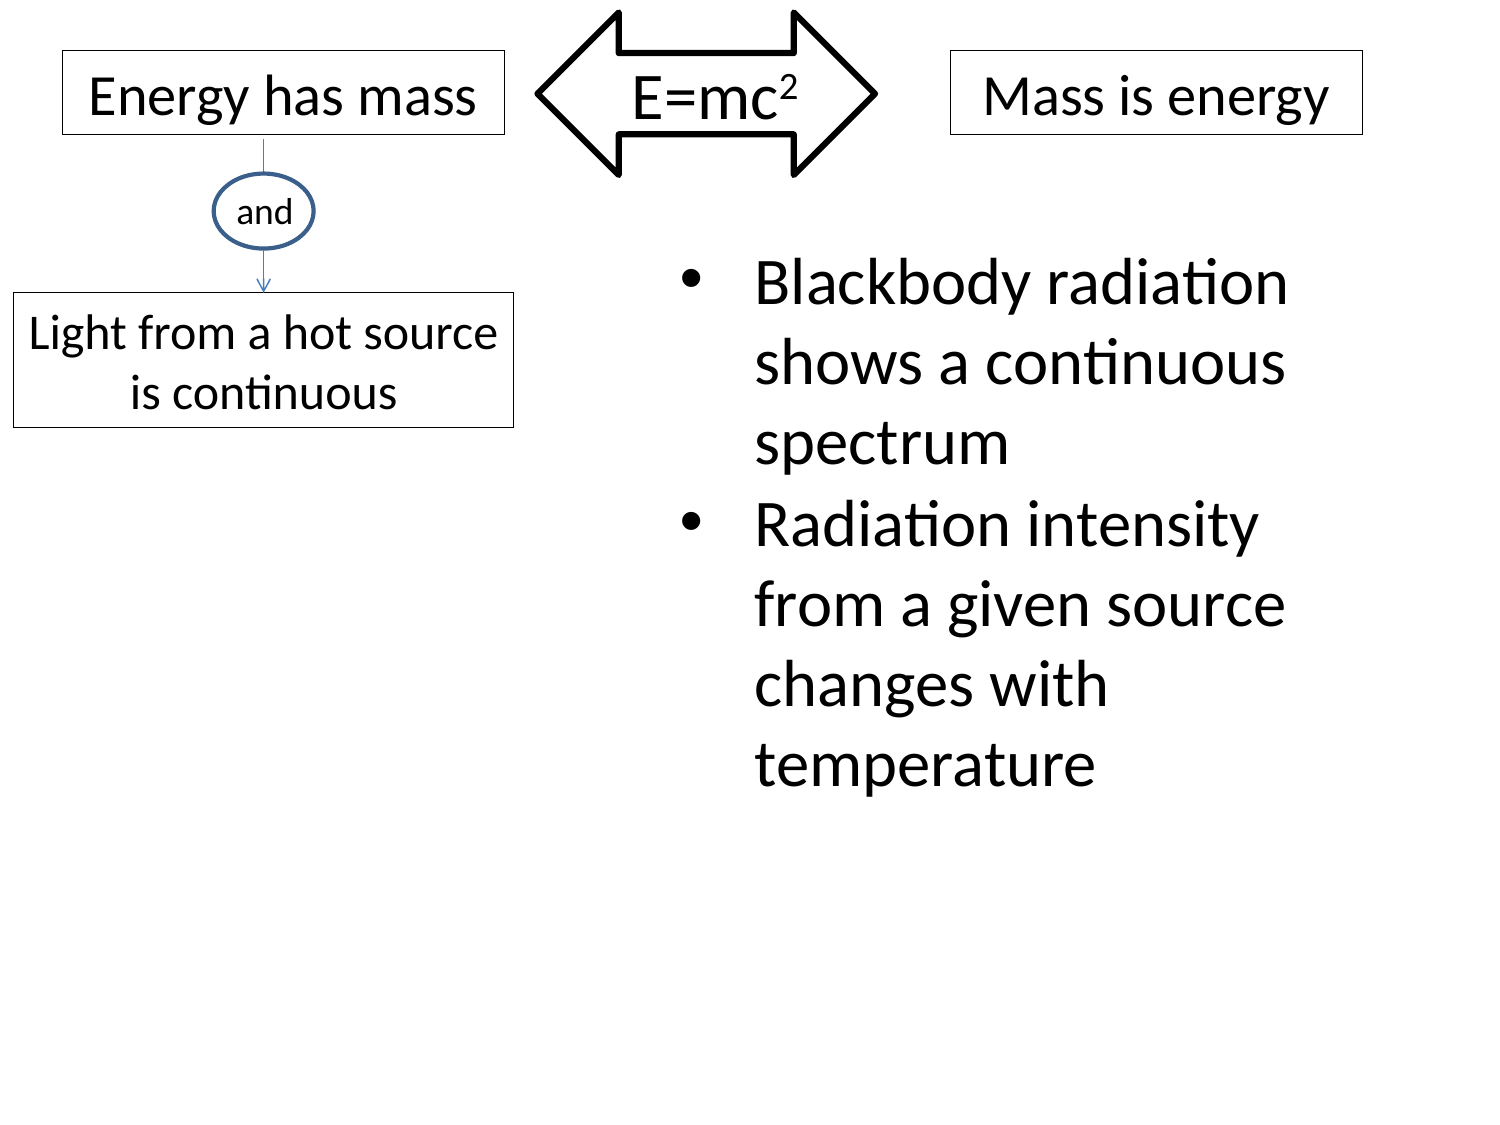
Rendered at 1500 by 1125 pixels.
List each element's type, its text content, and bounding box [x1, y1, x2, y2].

text_box [535, 10, 621, 177]
text_box Mass is energy [950, 50, 1363, 135]
text_box E=mc2 [617, 45, 845, 141]
text_box [845, 60, 878, 127]
text_box Energy has mass [62, 50, 505, 135]
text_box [13, 139, 514, 429]
text_box [791, 10, 830, 45]
text_box Blackbody radiation shows a continuous spectrum [664, 230, 1365, 472]
text_box [791, 141, 831, 177]
text_box Radiation intensity from a given source changes with temperature [664, 472, 1365, 808]
